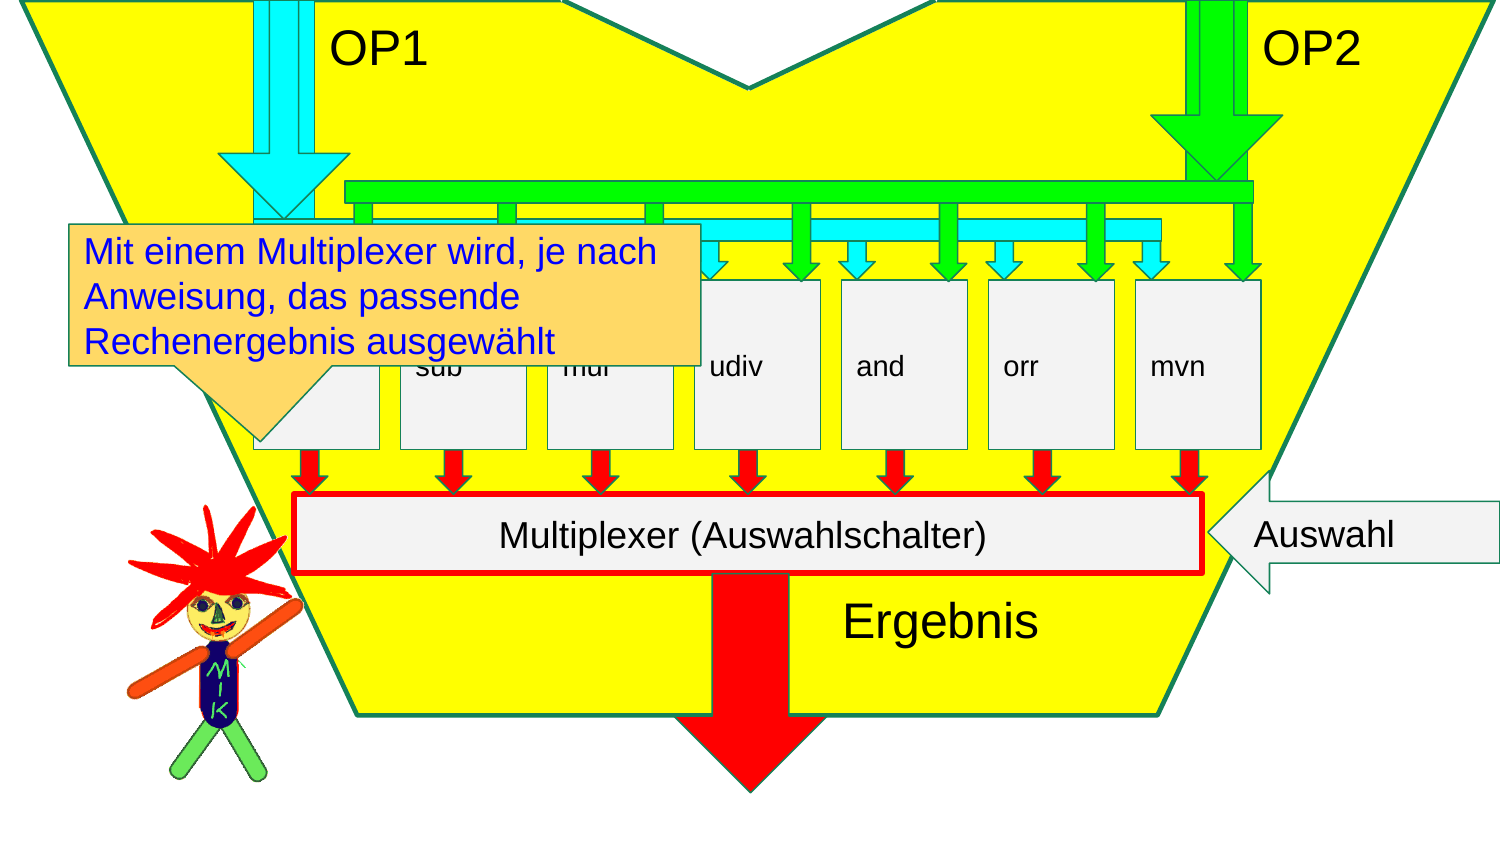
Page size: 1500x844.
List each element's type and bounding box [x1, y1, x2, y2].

picture [107, 497, 315, 790]
text_box [344, 180, 1262, 282]
text_box [291, 449, 1209, 574]
text_box [681, 724, 820, 793]
text_box [253, 287, 1262, 450]
text_box [20, 0, 1494, 716]
text_box [253, 218, 339, 280]
